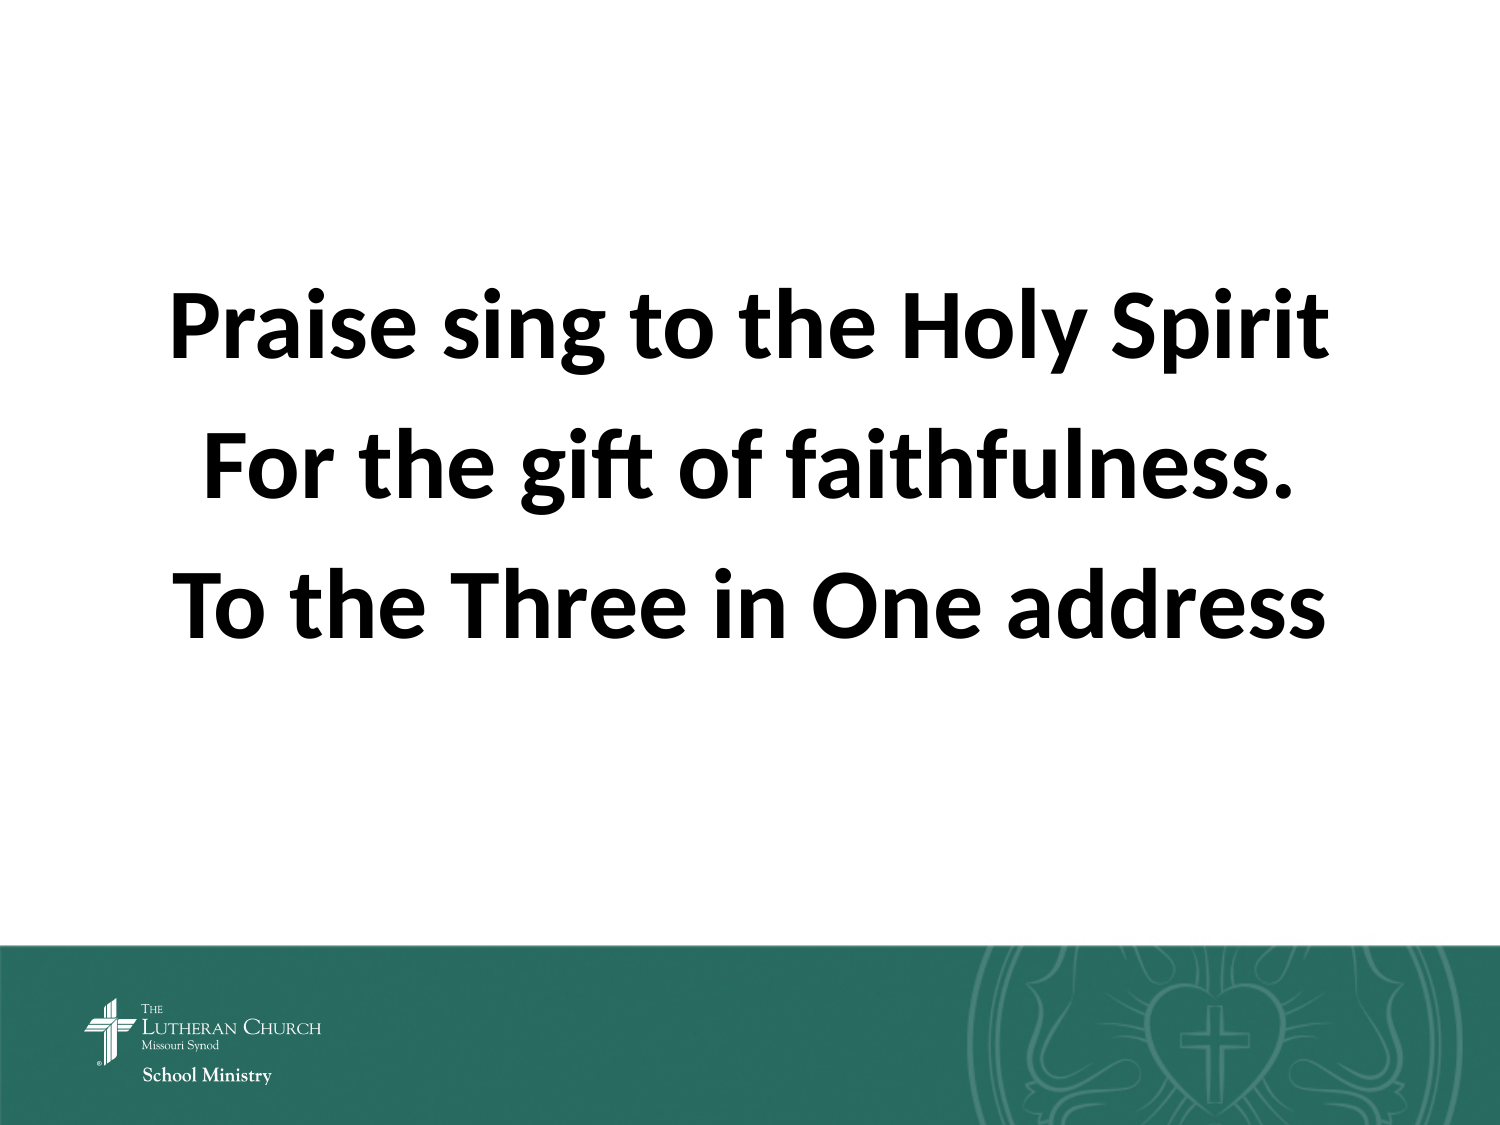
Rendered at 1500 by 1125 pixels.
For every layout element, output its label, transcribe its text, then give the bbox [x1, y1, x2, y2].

list Praise sing to the Holy Spirit For the gift of faithfulness. To the Three in One address [73, 111, 1428, 975]
picture [0, 0, 1500, 1125]
